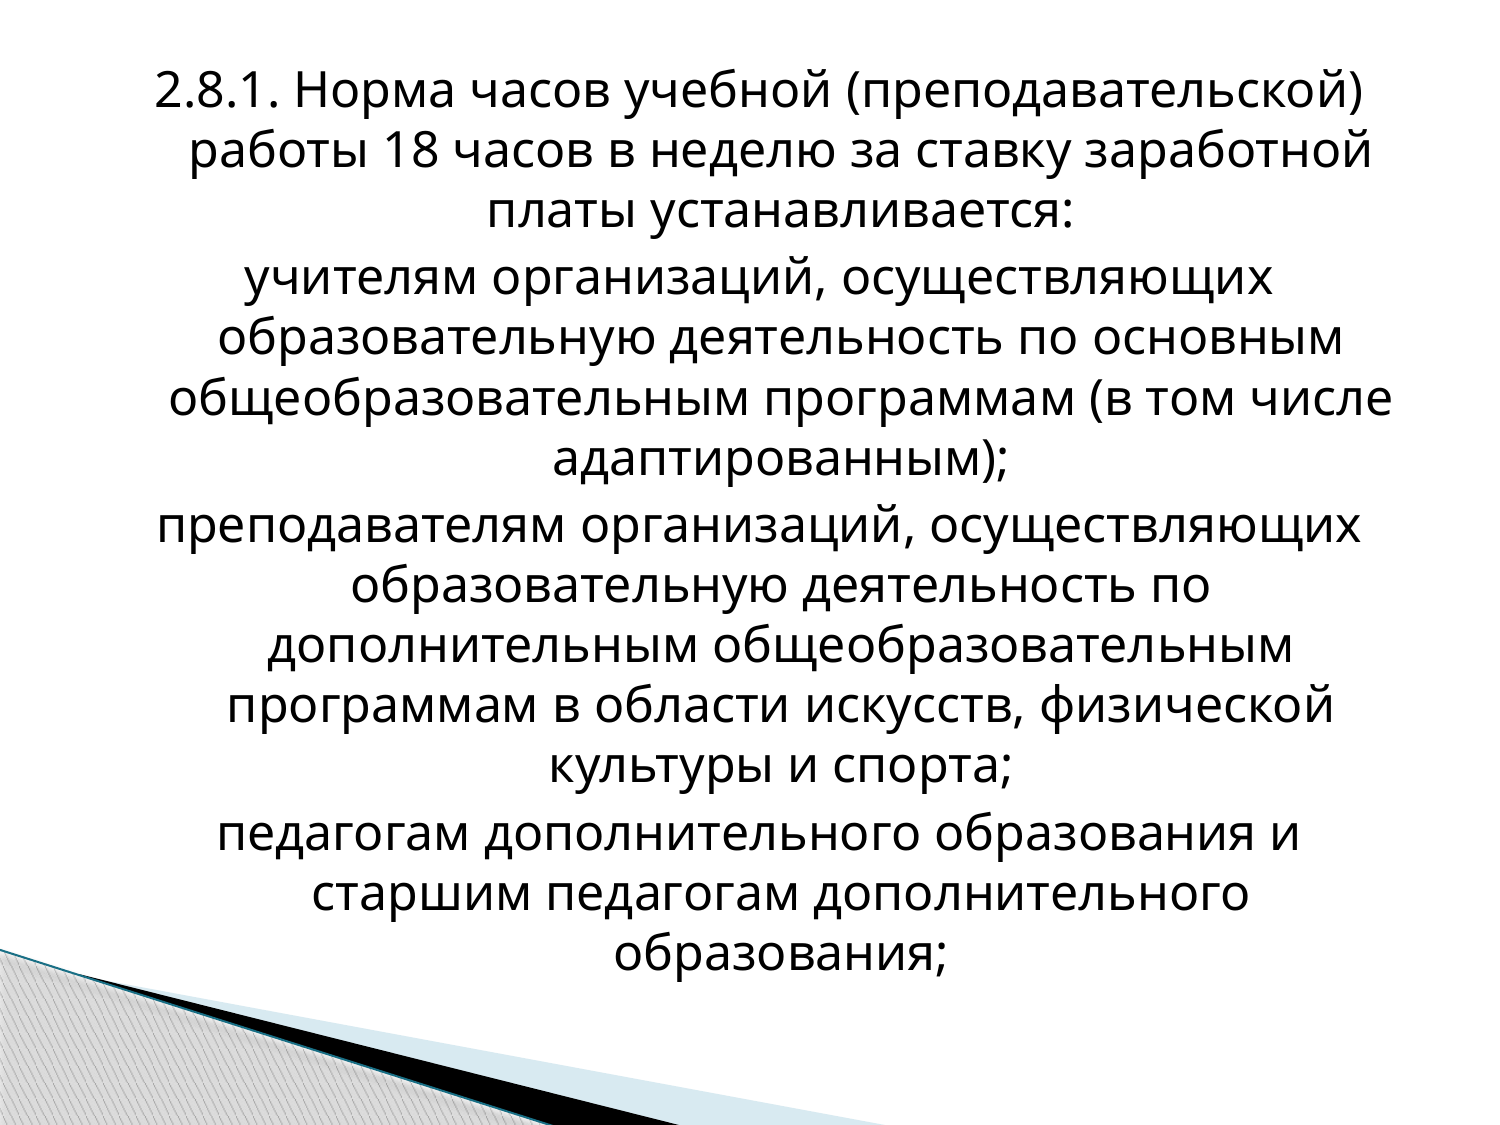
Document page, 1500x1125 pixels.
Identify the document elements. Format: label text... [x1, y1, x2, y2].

list 2.8.1. Норма часов учебной (преподавательской) работы 18 часов в неделю за ставку заработной платы устанавливается: учителям организаций, осуществляющих образовательную деятельность по основным общеобразовательным программам (в том числе адаптированным); преподавателям организаций, осуществляющих образовательную деятельность по дополнительным общеобразовательным программам в области искусств, физической культуры и спорта; педагогам дополнительного образования и старшим педагогам дополнительного образования; [75, 50, 1425, 1005]
